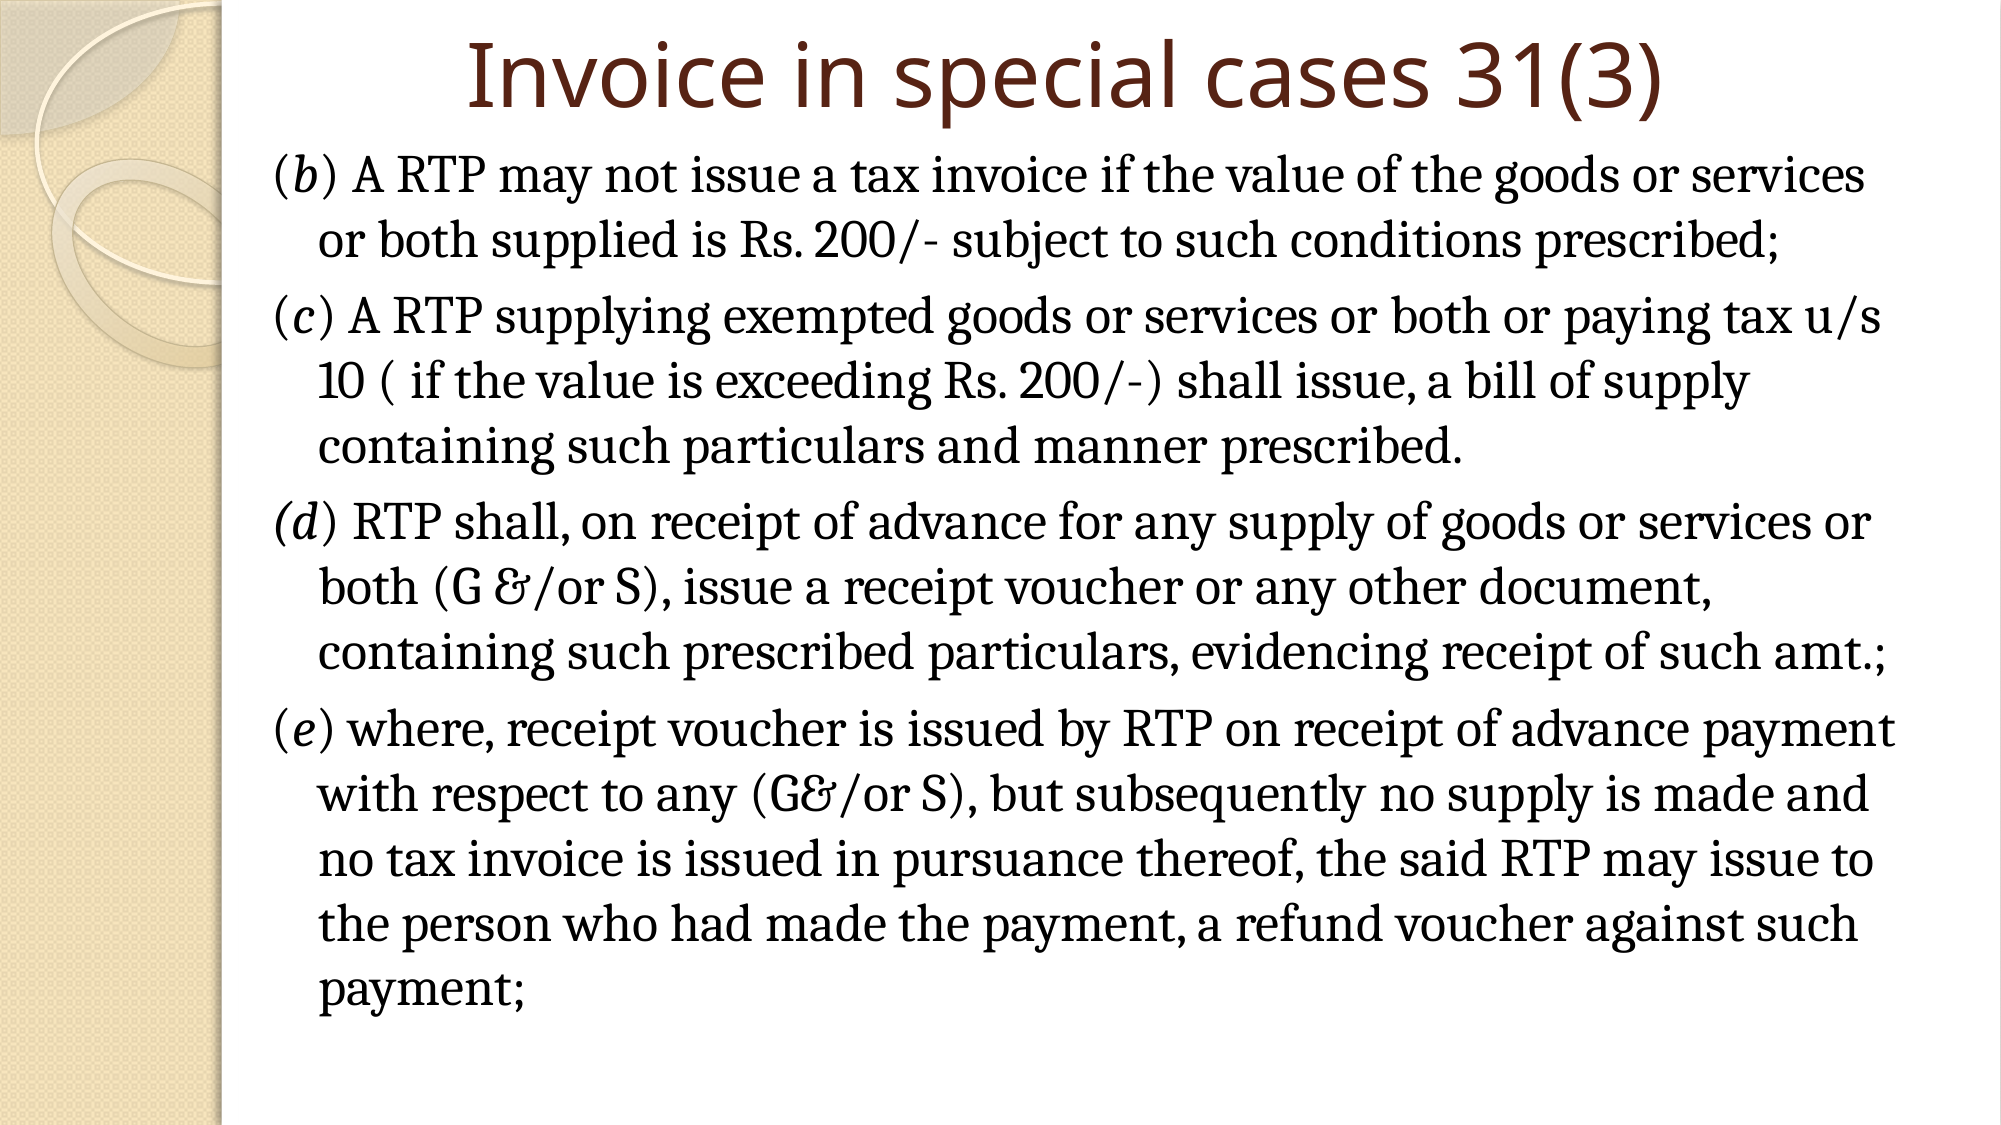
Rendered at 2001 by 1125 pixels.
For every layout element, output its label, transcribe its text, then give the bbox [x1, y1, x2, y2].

title Invoice in special cases 31(3) [243, 20, 1887, 123]
list (b) A RTP may not issue a tax invoice if the value of the goods or services or both supplied is Rs. 200/- subject to such conditions prescribed; (c) A RTP supplying exempted goods or services or both or paying tax u/s 10 ( if the value is exceeding Rs. 200/-) shall issue, a bill of supply containing such particulars and manner prescribed. (d) RTP shall, on receipt of advance for any supply of goods or services or both (G &/or S), issue a receipt voucher or any other document, containing such prescribed particulars, evidencing receipt of such amt.; (e) where, receipt voucher is issued by RTP on receipt of advance payment with respect to any (G&/or S), but subsequently no supply is made and no tax invoice is issued in pursuance thereof, the said RTP may issue to the person who had made the payment, a refund voucher against such payment; [243, 130, 1922, 1087]
